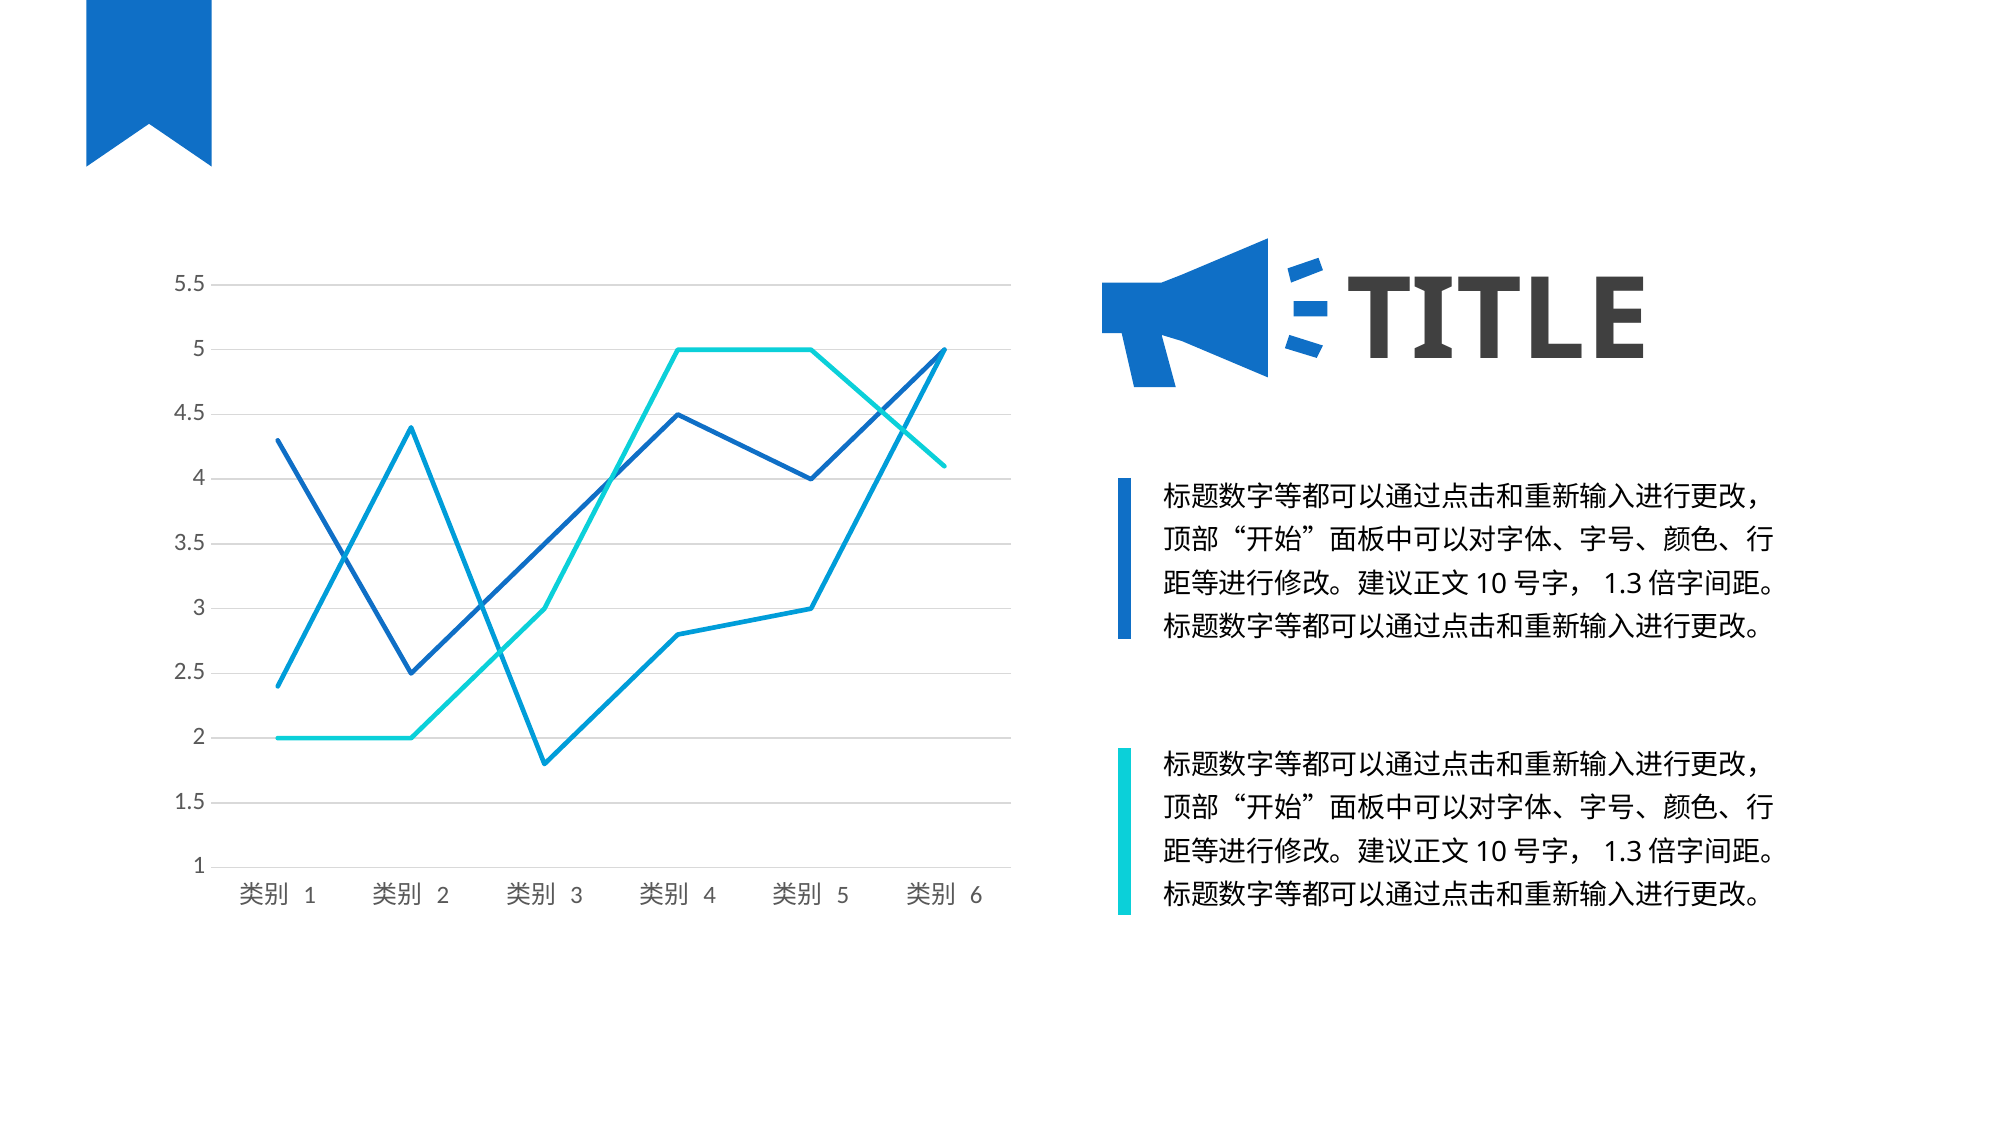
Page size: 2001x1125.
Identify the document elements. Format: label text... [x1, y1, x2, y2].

text_box [1293, 301, 1328, 317]
text_box [1284, 334, 1323, 358]
chart [156, 259, 1029, 925]
text_box [1287, 257, 1323, 283]
text_box [1102, 238, 1268, 388]
text_box TITLE [1331, 237, 1665, 389]
text_box 标题数字等都可以通过点击和重新输入进行更改，顶部“开始”面板中可以对字体、字号、颜色、行距等进行修改。建议正文10号字，1.3倍字间距。标题数字等都可以通过点击和重新输入进行更改。 [1148, 729, 1814, 918]
text_box 标题数字等都可以通过点击和重新输入进行更改，顶部“开始”面板中可以对字体、字号、颜色、行距等进行修改。建议正文10号字，1.3倍字间距。标题数字等都可以通过点击和重新输入进行更改。 [1148, 461, 1814, 650]
